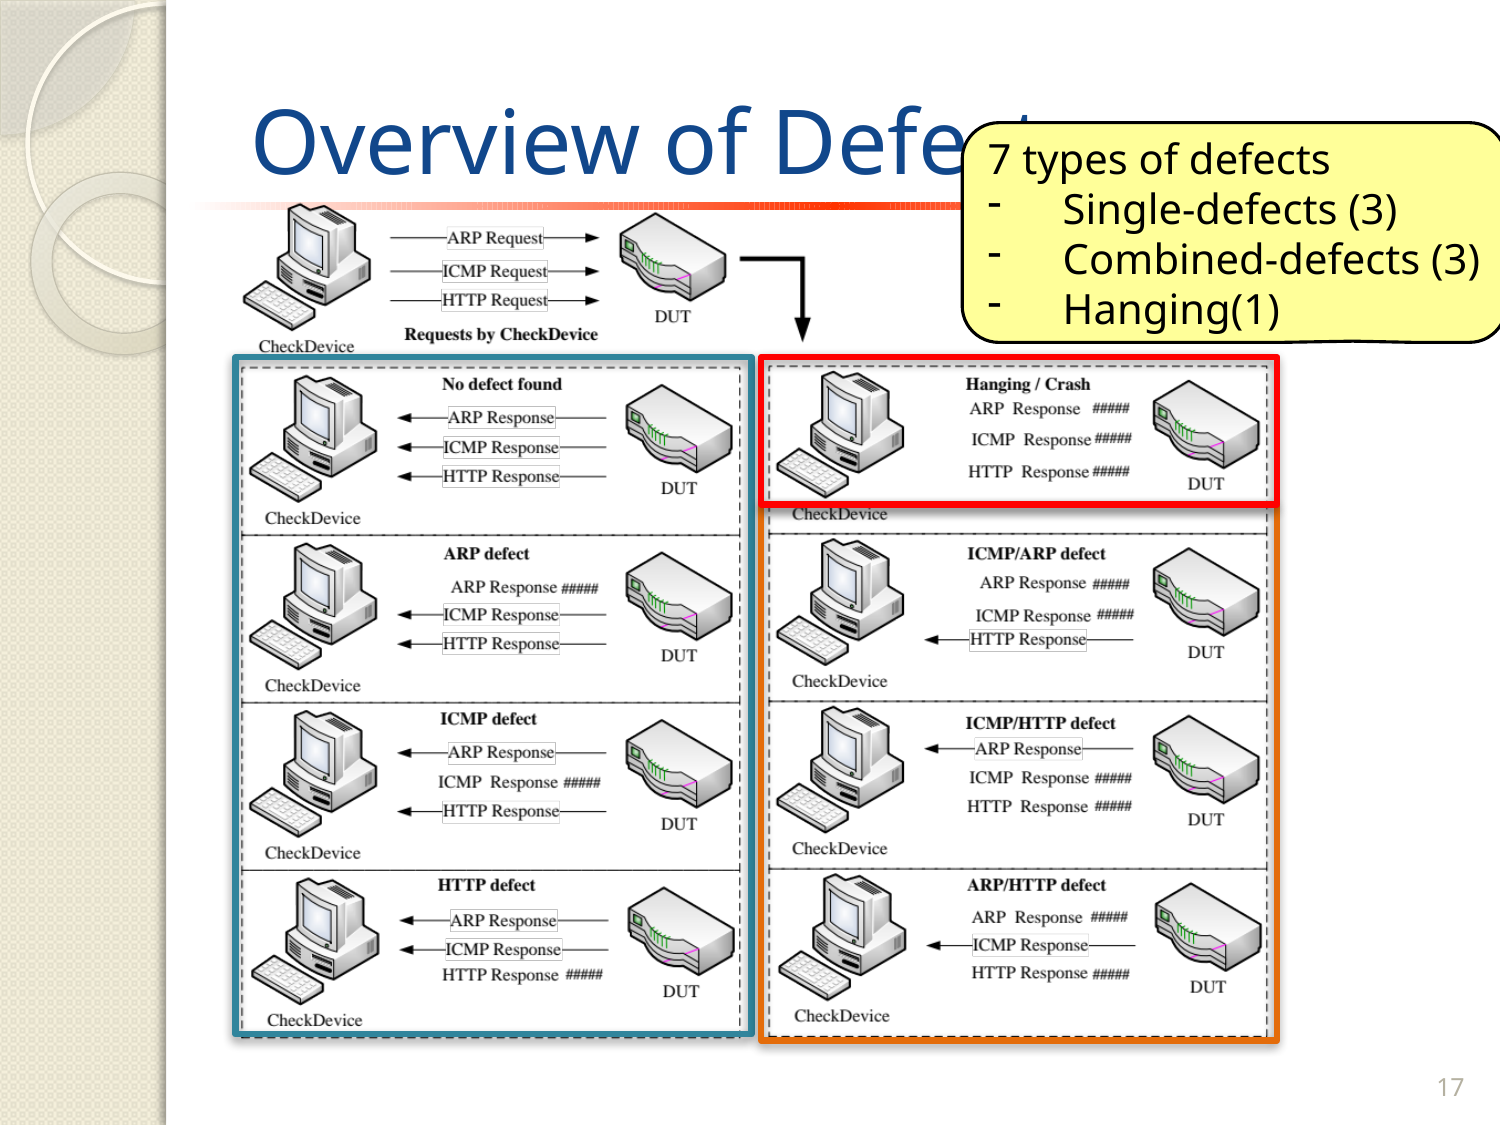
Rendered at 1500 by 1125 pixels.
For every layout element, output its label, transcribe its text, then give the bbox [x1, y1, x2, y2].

picture [125, 196, 1368, 1075]
slide_number 17 [1413, 1034, 1488, 1113]
title Overview of Defects [235, 45, 1466, 193]
text_box 7 types of defects Single-defects (3) Combined-defects (3) Hanging(1) [960, 120, 1500, 345]
